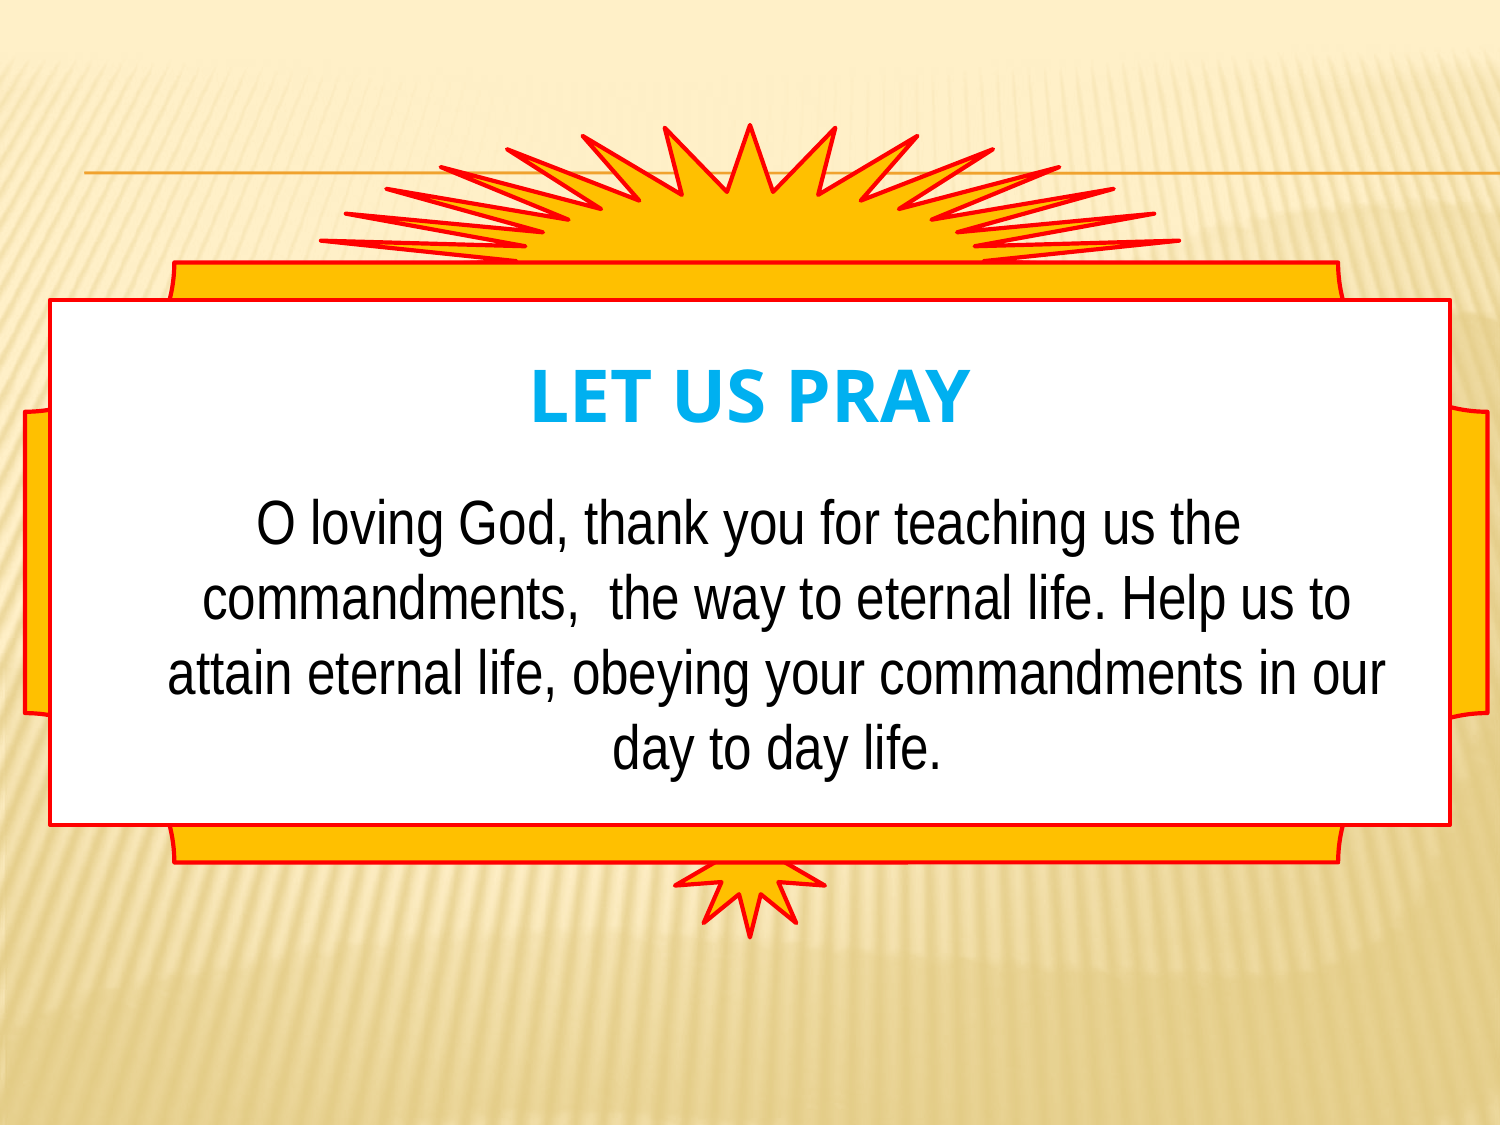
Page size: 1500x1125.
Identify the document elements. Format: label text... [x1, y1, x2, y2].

text_box [1452, 405, 1490, 720]
title Let us pray [150, 324, 1350, 463]
text_box [672, 865, 827, 940]
text_box [48, 298, 1452, 827]
list O loving God, thank you for teaching us the commandments, the way to eternal life. Help us to attain eternal life, obeying your commandments in our day to day life. [75, 474, 1425, 663]
text_box [22, 407, 48, 718]
text_box [167, 260, 1345, 298]
text_box [167, 827, 1345, 865]
text_box [318, 122, 1182, 260]
